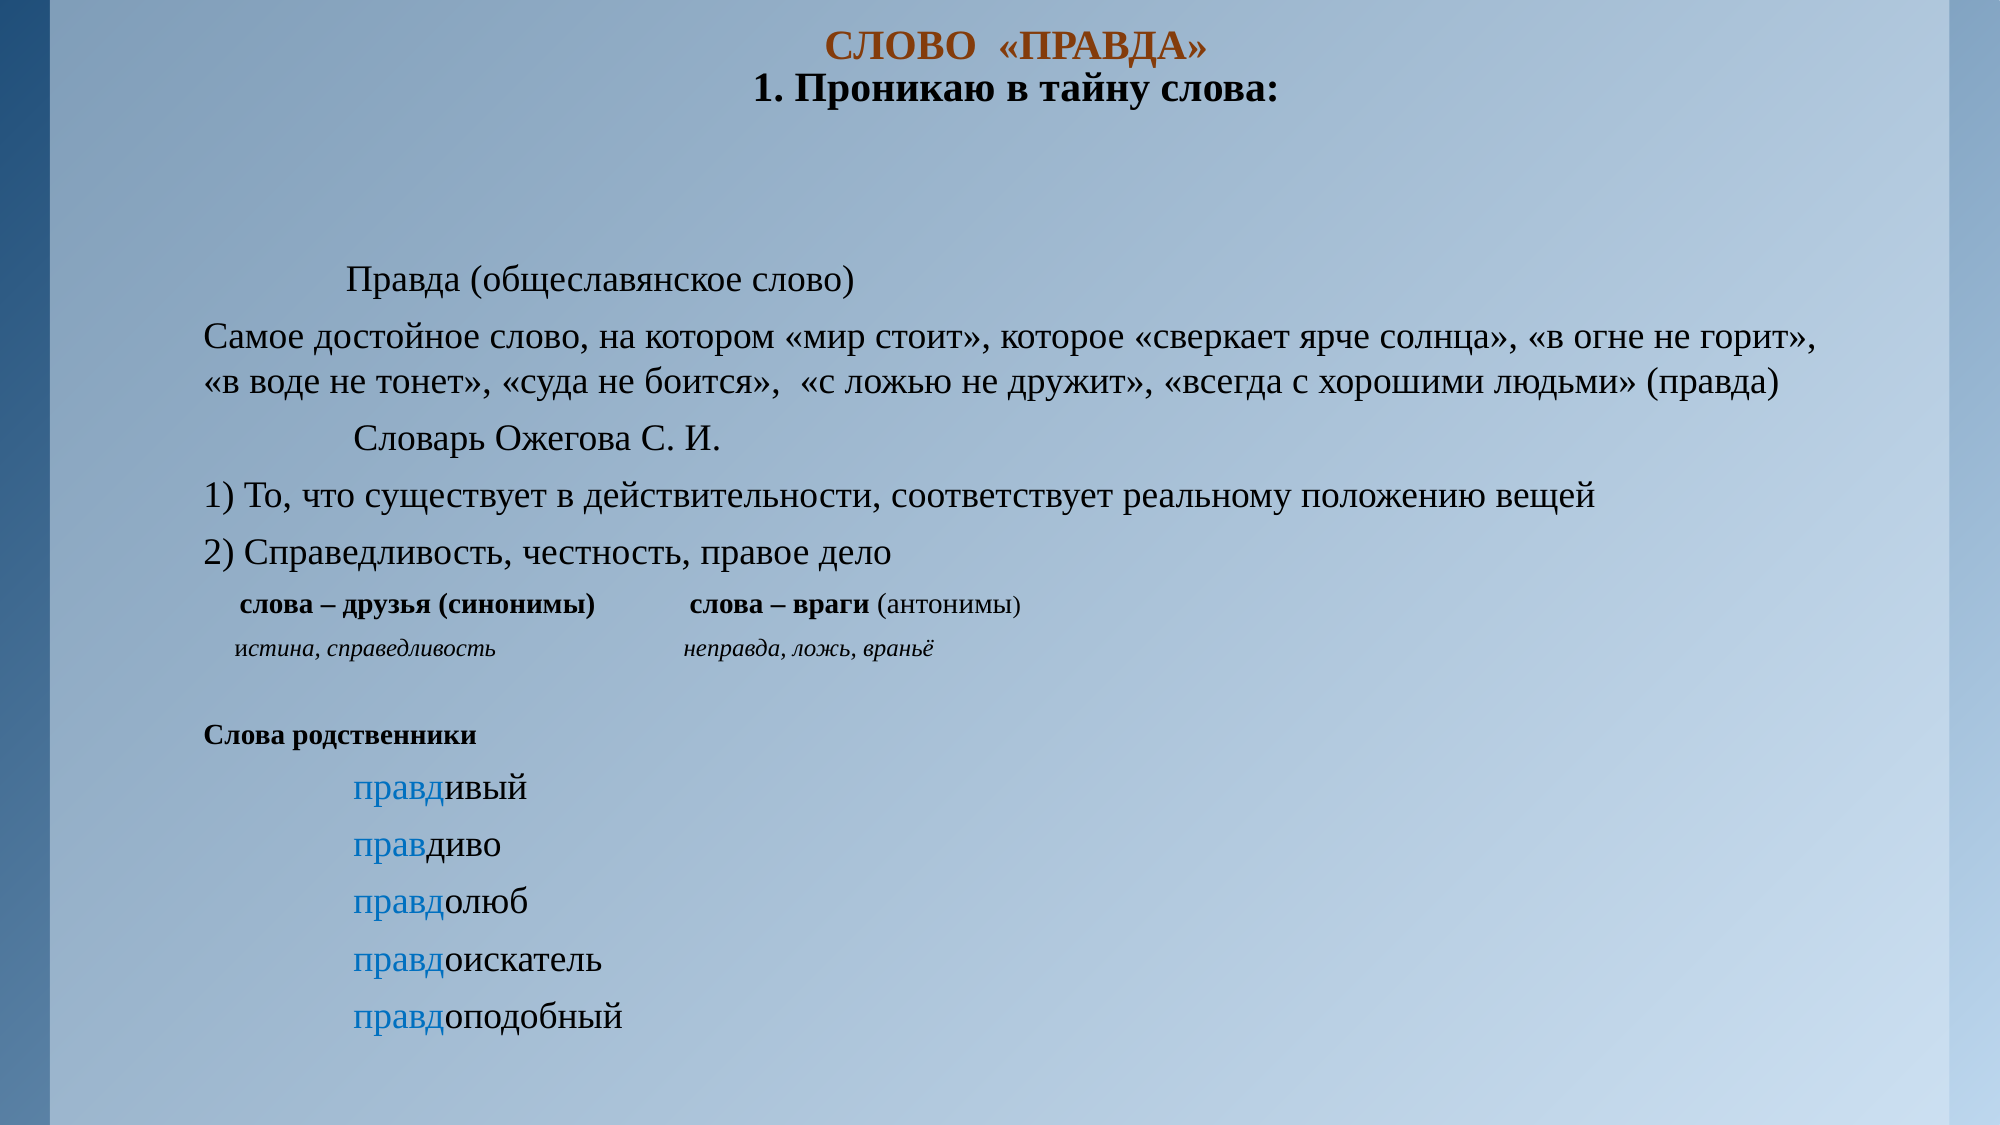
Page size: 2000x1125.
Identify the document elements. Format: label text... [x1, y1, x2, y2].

title слово «ПРАВДА» 1. Проникаю в тайну слова: [183, 0, 1850, 213]
list Правда (общеславянское слово) Самое достойное слово, на котором «мир стоит», которое «сверкает ярче солнца», «в огне не горит», «в воде не тонет», «суда не боится», «с ложью не дружит», «всегда с хорошими людьми» (правда) Словарь Ожегова С. И. 1) То, что существует в действительности, соответствует реальному положению вещей 2) Справедливость, честность, правое дело слова – друзья (синонимы) слова – враги (антонимы) истина, справедливость неправда, ложь, враньё Слова родственники правдивый правдиво правдолюб правдоискатель правдоподобный [183, 243, 1850, 1125]
